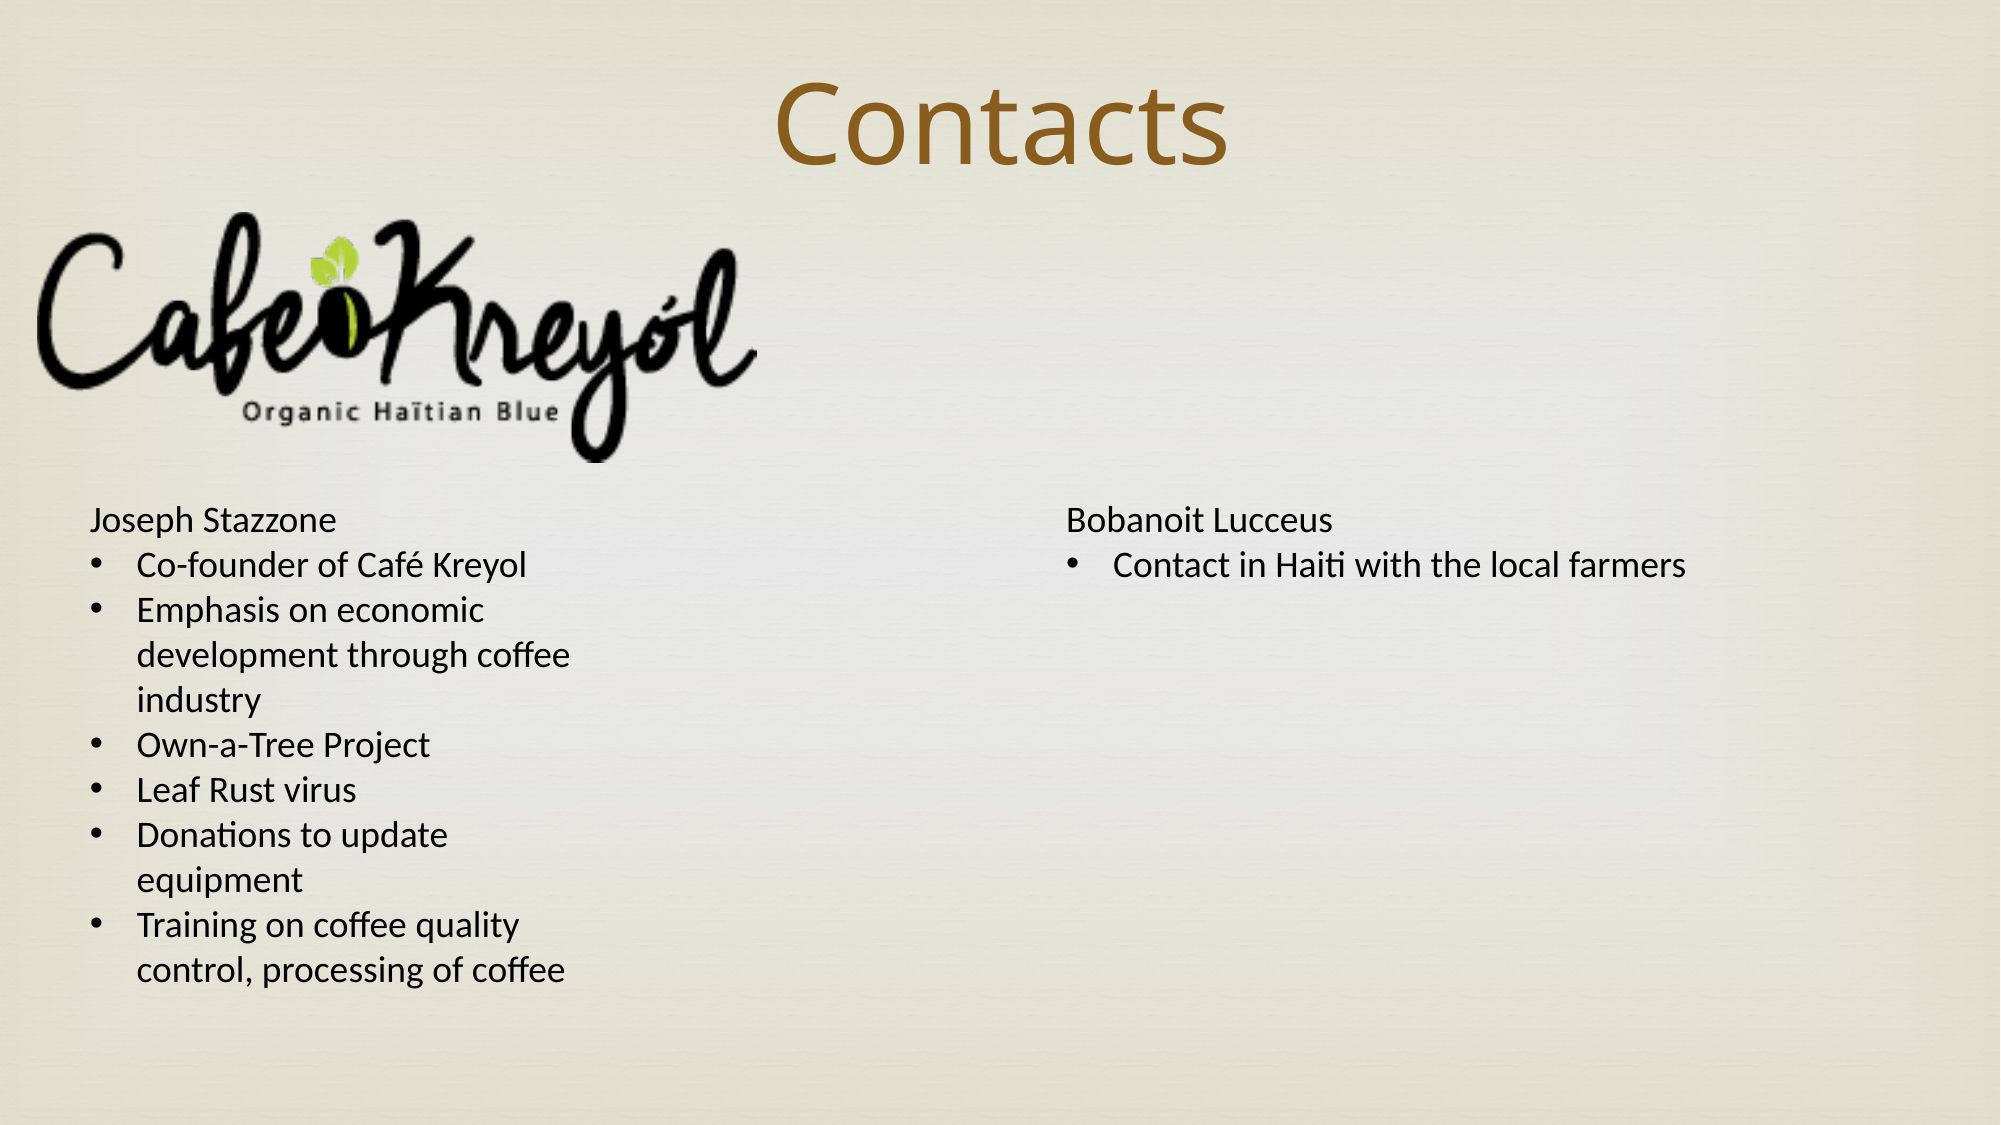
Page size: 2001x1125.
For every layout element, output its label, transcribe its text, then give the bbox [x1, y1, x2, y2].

text_box Bobanoit Lucceus Contact in Haiti with the local farmers [1051, 487, 1821, 593]
title Contacts [195, 37, 1808, 203]
picture [36, 211, 757, 463]
text_box Joseph Stazzone Co-founder of Café Kreyol Emphasis on economic development through coffee industry Own-a-Tree Project Leaf Rust virus Donations to update equipment Training on coffee quality control, processing of coffee [74, 487, 600, 1088]
